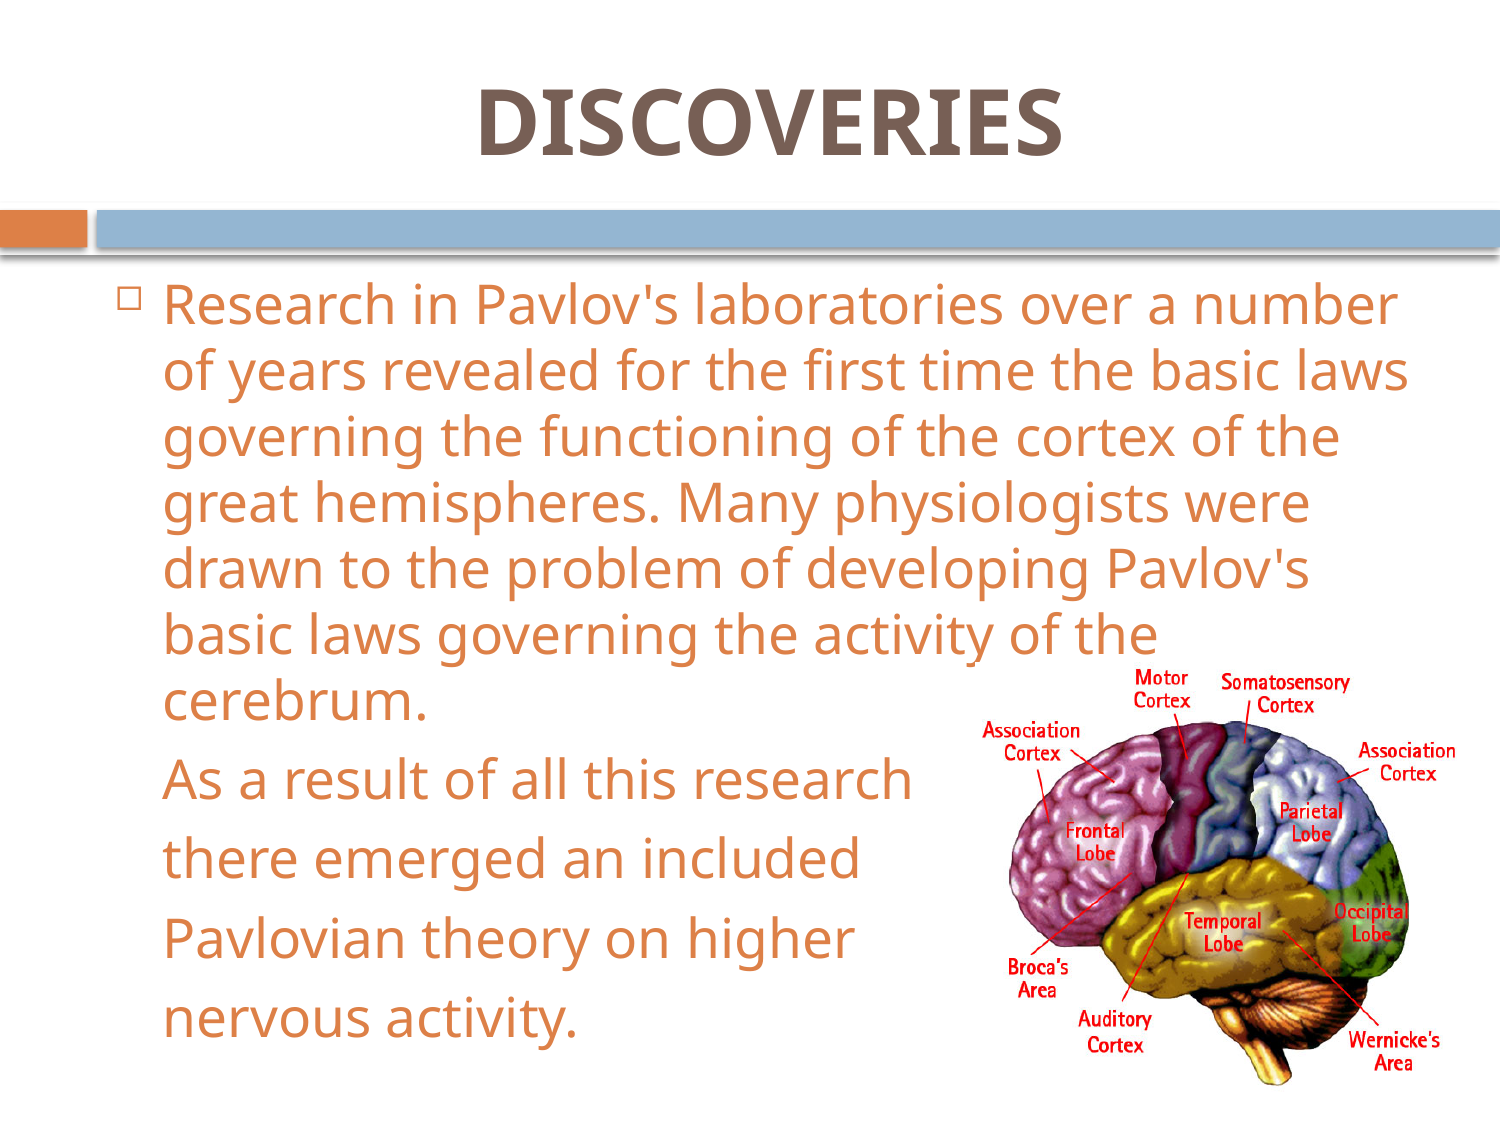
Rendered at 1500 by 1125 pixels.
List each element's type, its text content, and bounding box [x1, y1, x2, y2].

title DISCOVERIES [100, 37, 1438, 200]
picture [974, 662, 1462, 1094]
list Research in Pavlov's laboratories over a number of years revealed for the first time the basic laws governing the functioning of the cortex of the great hemispheres. Many physiologists were drawn to the problem of developing Pavlov's basic laws governing the activity of the cerebrum. As a result of all this research there emerged an included Pavlovian theory on higher nervous activity. [99, 262, 1438, 1125]
